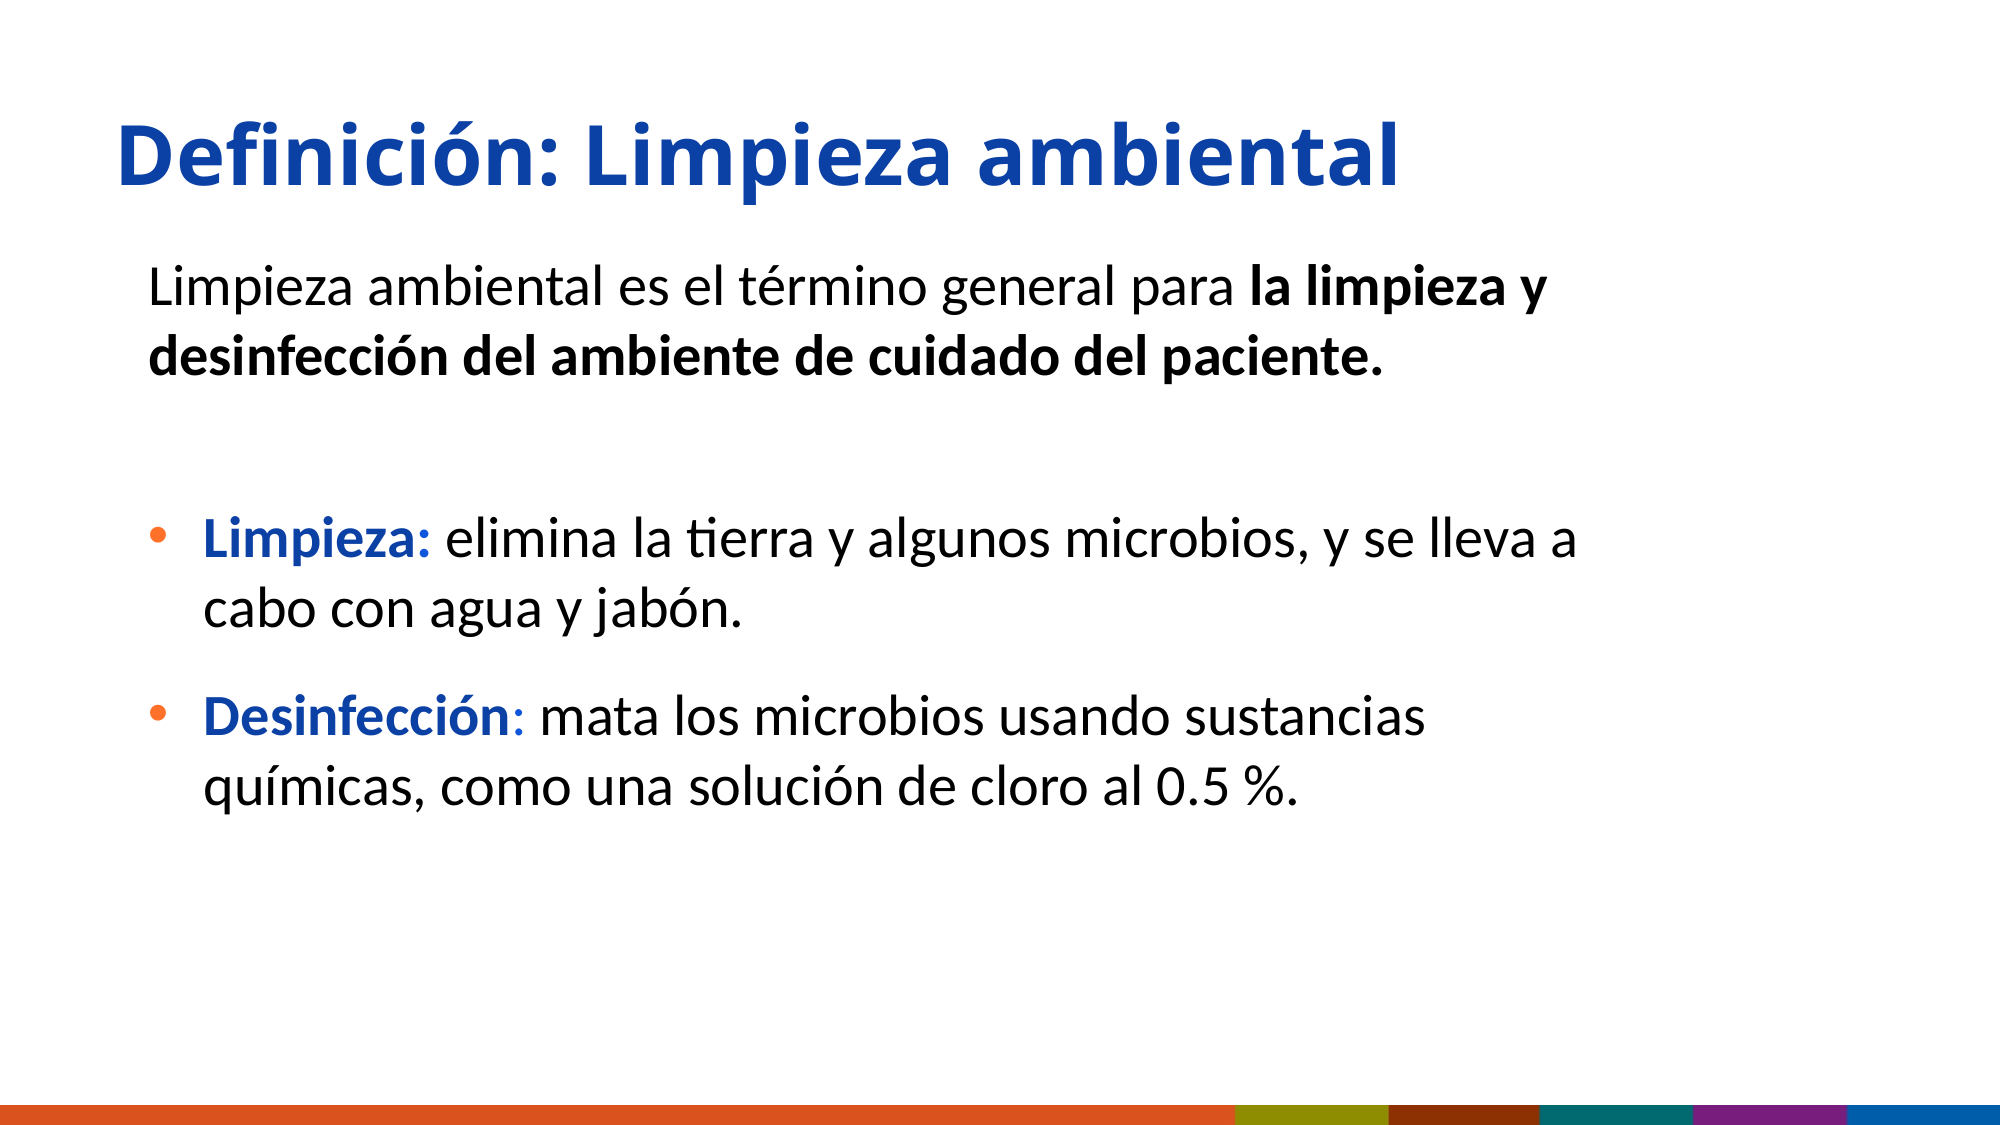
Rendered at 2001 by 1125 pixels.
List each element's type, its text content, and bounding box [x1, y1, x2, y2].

title Definición: Limpieza ambiental [99, 22, 1900, 210]
text_box Limpieza: elimina la tierra y algunos microbios, y se lleva a cabo con agua y jabón. Desinfección: mata los microbios usando sustancias químicas, como una solución de cloro al 0.5 %. [133, 492, 1619, 825]
picture [0, 1105, 2000, 1125]
text_box Limpieza ambiental es el término general para la limpieza y desinfección del ambiente de cuidado del paciente. [133, 239, 1680, 493]
